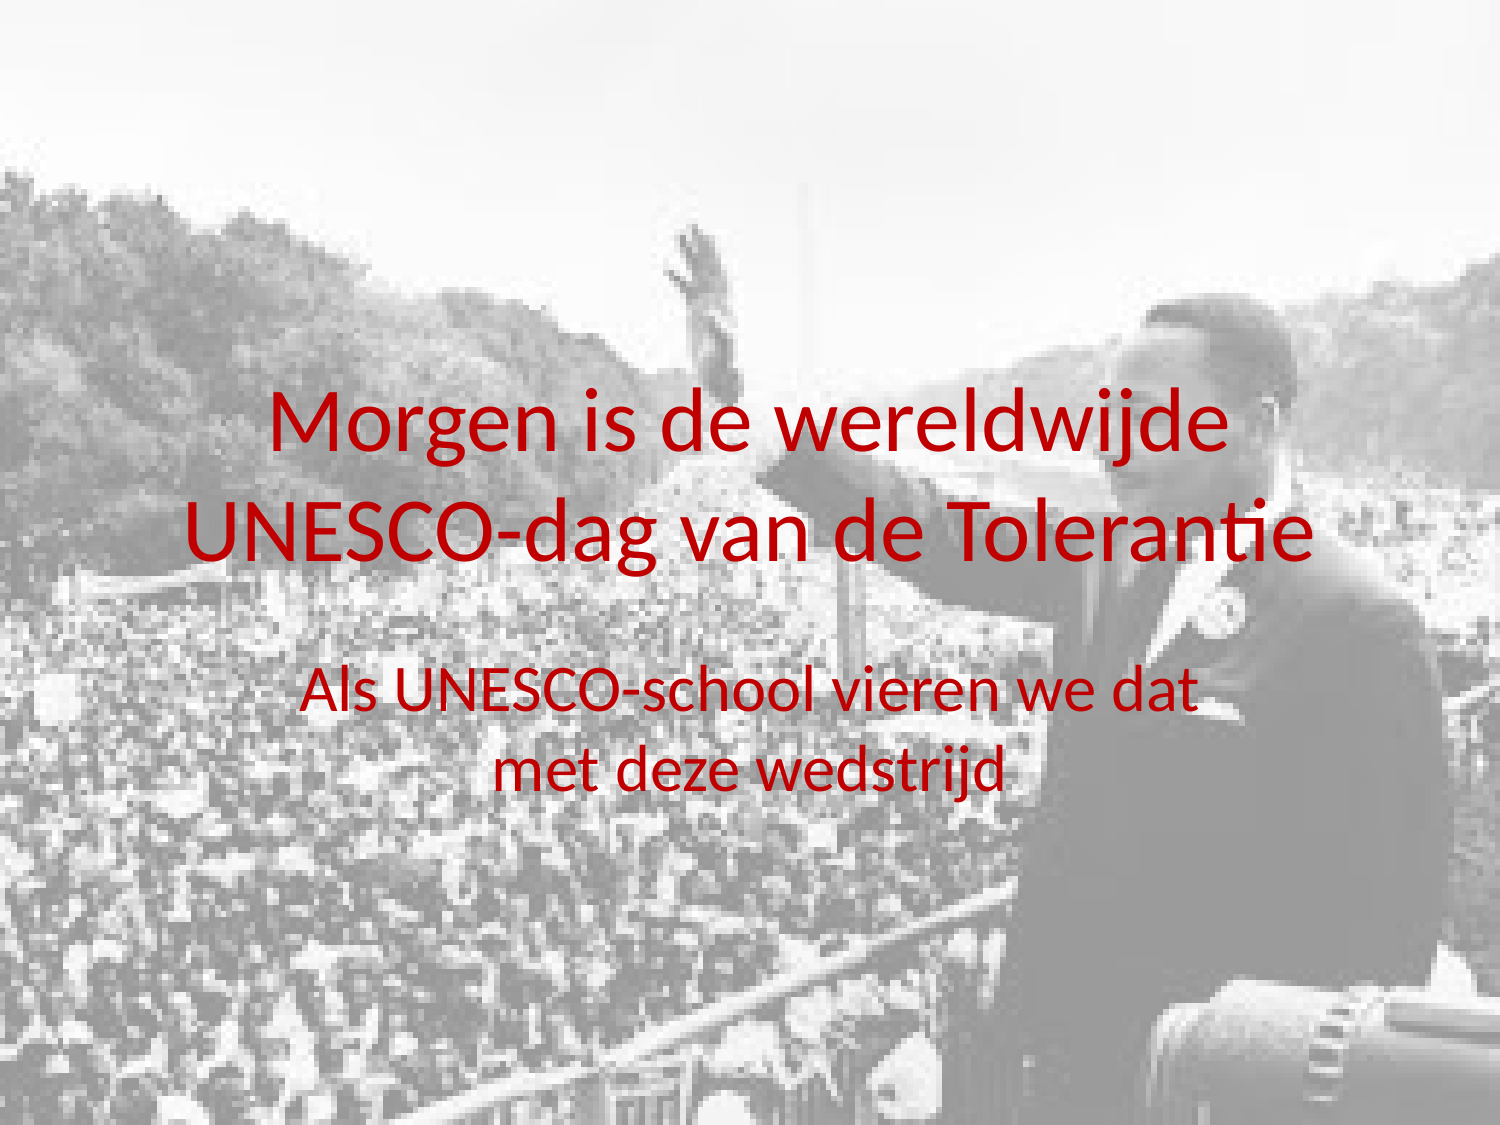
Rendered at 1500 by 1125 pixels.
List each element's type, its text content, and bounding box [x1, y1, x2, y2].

subtitle Als UNESCO-school vieren we dat met deze wedstrijd [225, 637, 1275, 925]
title Morgen is de wereldwijde UNESCO-dag van de Tolerantie [112, 349, 1388, 591]
